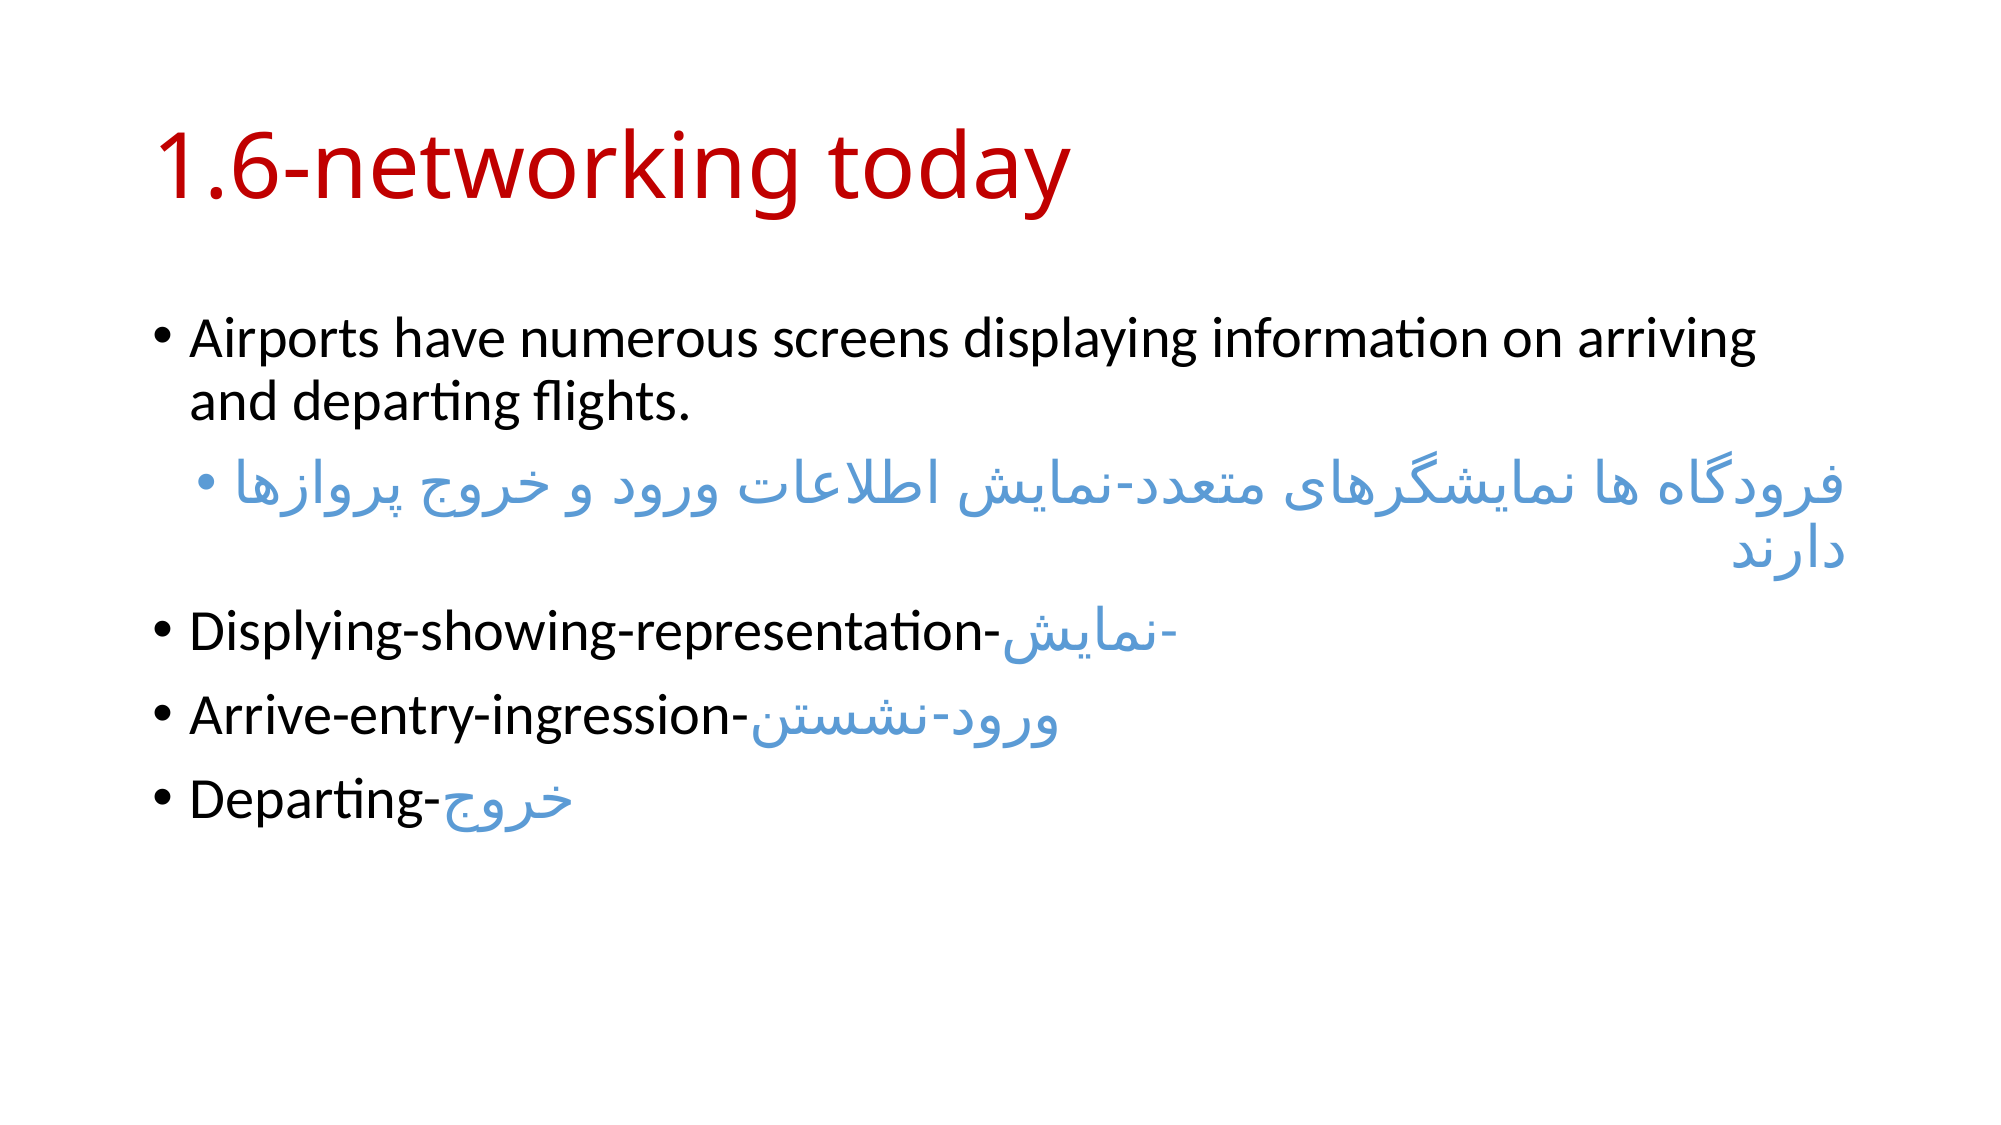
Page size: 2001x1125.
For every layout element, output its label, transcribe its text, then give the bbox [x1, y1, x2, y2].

title 1.6-networking today [137, 59, 1863, 278]
list Airports have numerous screens displaying information on arriving and departing flights. فرودگاه ها نمایشگرهای متعدد-نمایش اطلاعات ورود و خروج پروازها دارند Displying-showing-representation-نمایش- Arrive-entry-ingression-ورود-نشستن Departing-خروج [137, 299, 1863, 1014]
